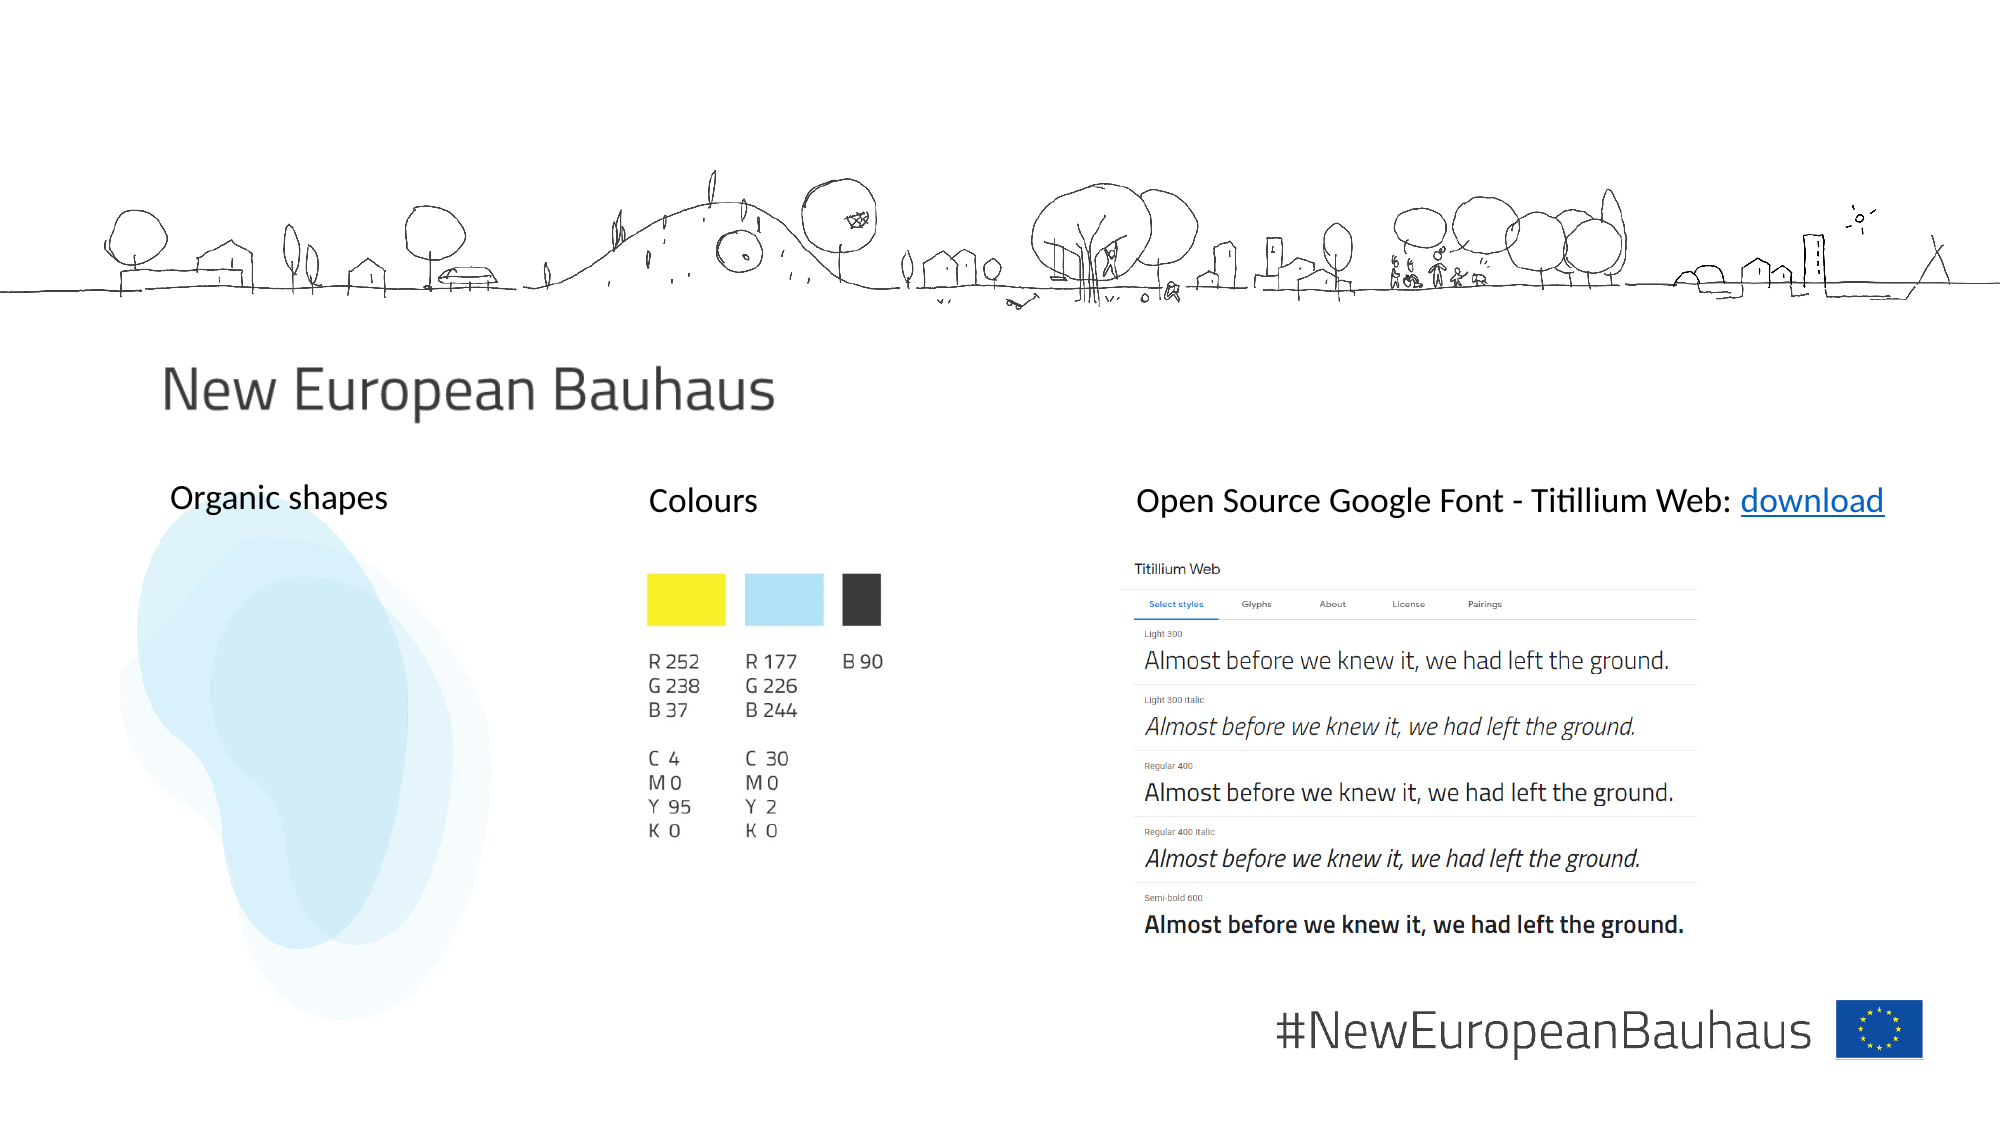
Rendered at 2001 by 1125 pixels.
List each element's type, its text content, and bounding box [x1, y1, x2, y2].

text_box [98, 435, 555, 1034]
text_box Open Source Google Font - Titillium Web: download [1121, 469, 1900, 528]
text_box Colours [634, 469, 774, 528]
picture [0, 105, 2000, 425]
picture [609, 562, 909, 893]
picture [1120, 553, 1697, 942]
picture [1277, 998, 1924, 1060]
